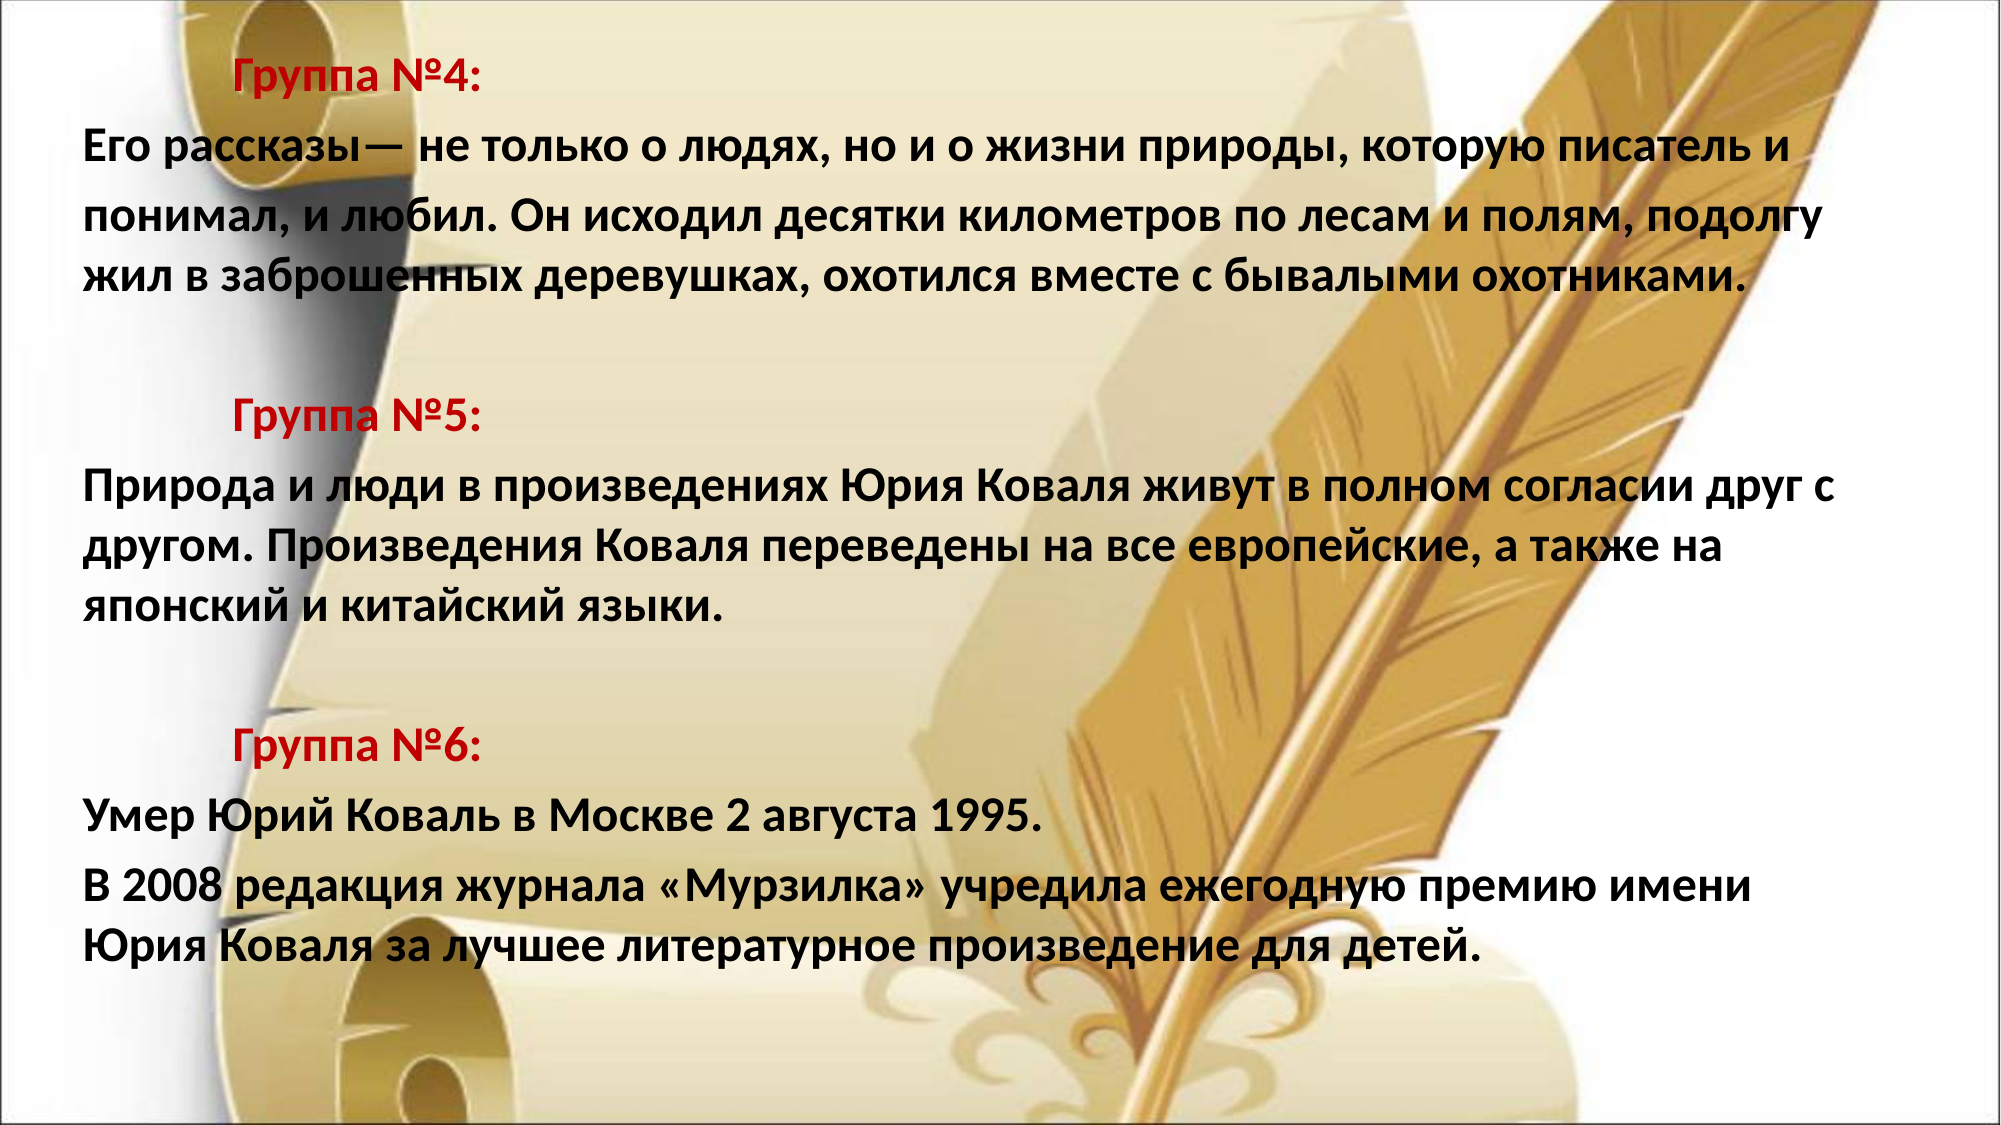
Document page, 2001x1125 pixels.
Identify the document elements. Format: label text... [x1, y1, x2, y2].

picture [0, 0, 2001, 1125]
list Группа №4: Его рассказы— не только о людях, но и о жизни природы, которую писатель и понимал, и любил. Он исходил десятки километров по лесам и полям, подолгу жил в заброшенных деревушках, охотился вместе с бывалыми охотниками. Группа №5: Природа и люди в произведениях Юрия Коваля живут в полном согласии друг с другом. Произведения Коваля переведены на все европейские, а также на японский и китайский языки. Группа №6: Умер Юрий Коваль в Москве 2 августа 1995. В 2008 редакция журнала «Мурзилка» учредила ежегодную премию имени Юрия Коваля за лучшее литературное произведение для детей. [67, 33, 1900, 1082]
